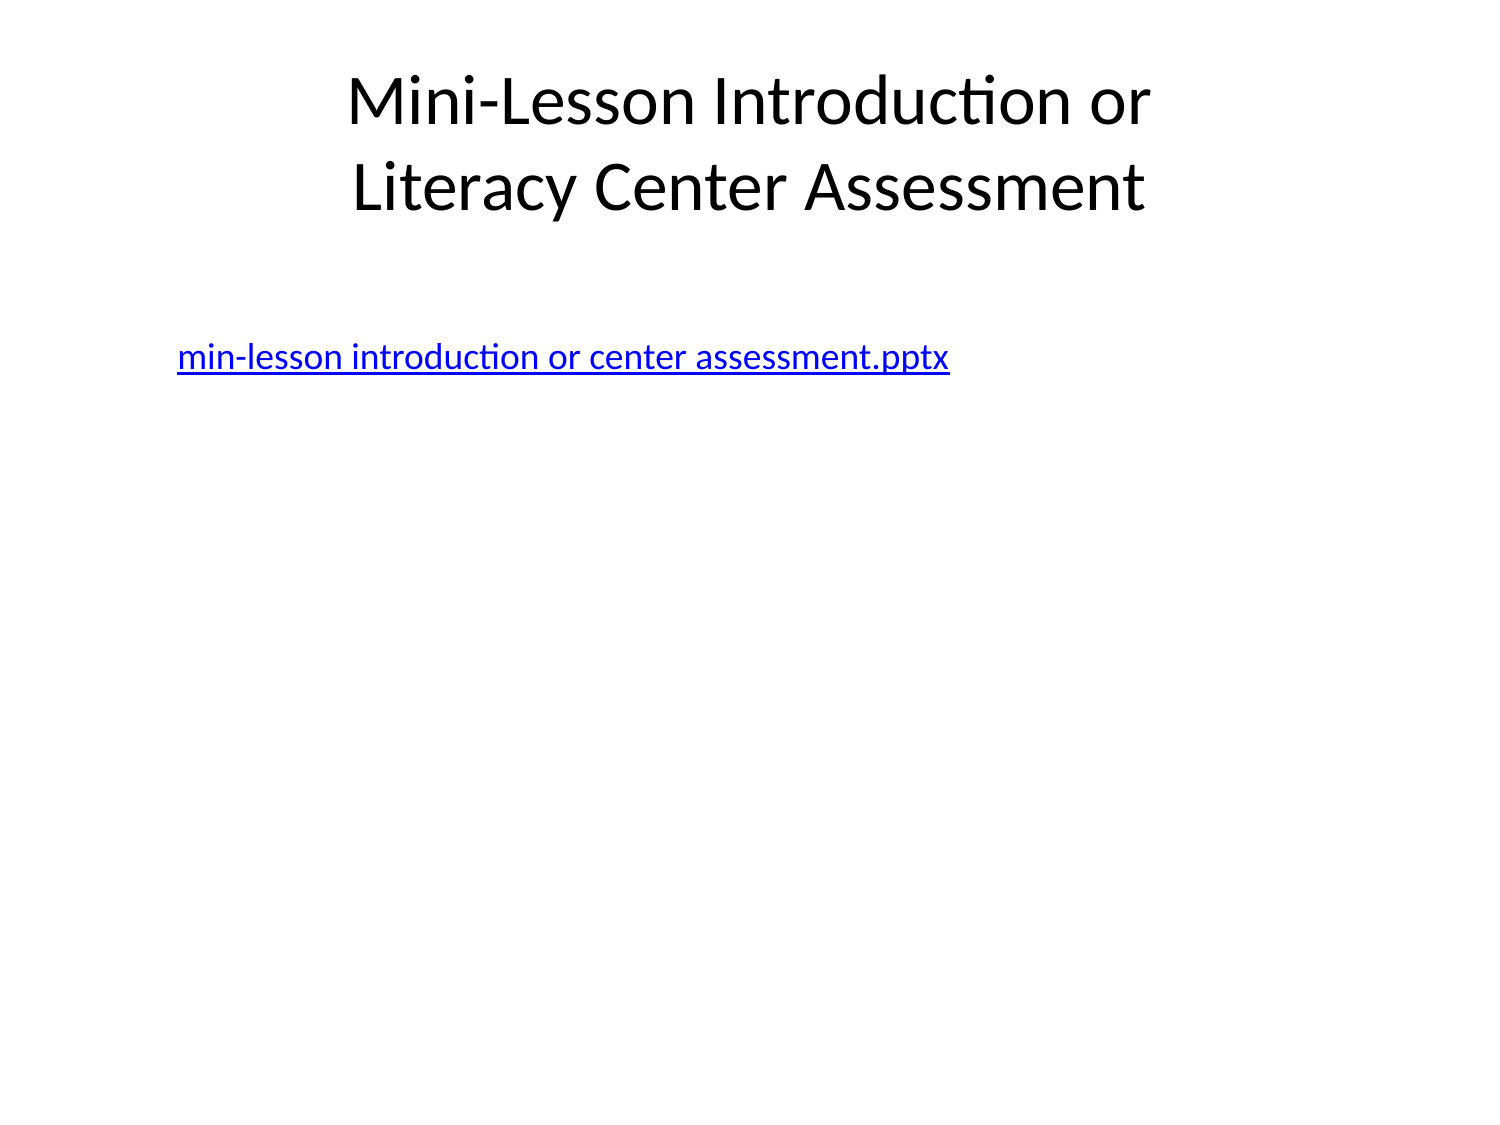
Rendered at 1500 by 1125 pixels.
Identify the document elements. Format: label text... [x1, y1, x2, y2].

text_box min-lesson introduction or center assessment.pptx [162, 324, 1313, 385]
title Mini-Lesson Introduction or Literacy Center Assessment [75, 45, 1425, 233]
